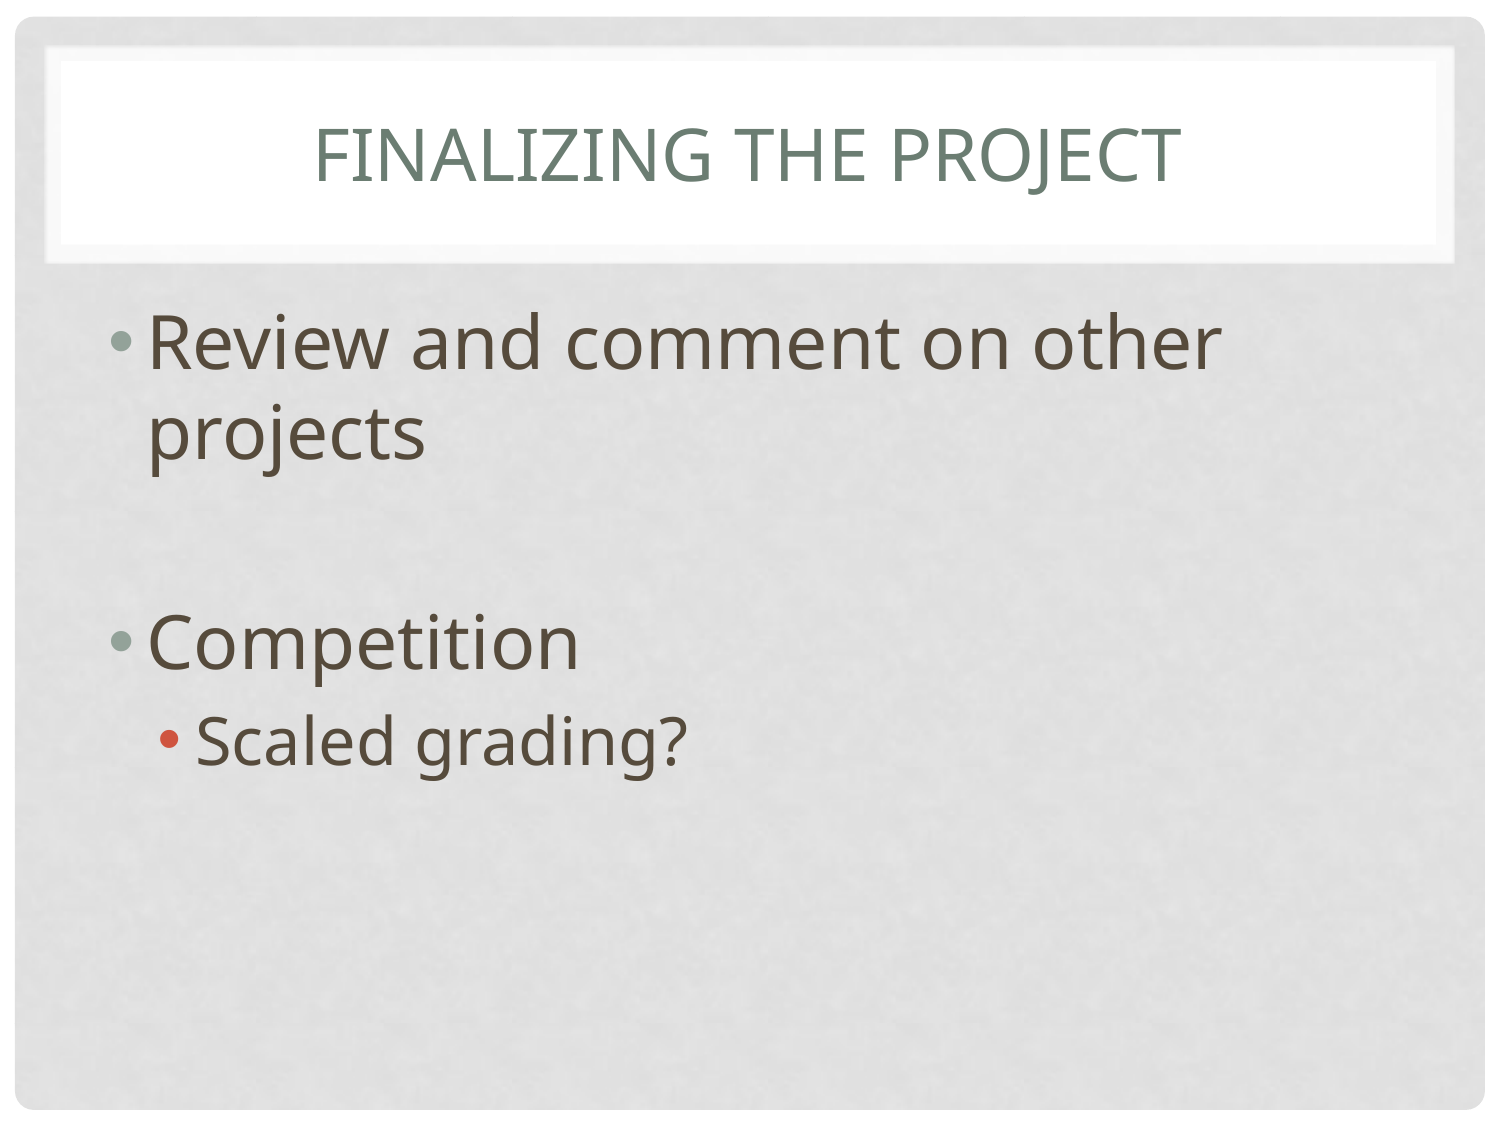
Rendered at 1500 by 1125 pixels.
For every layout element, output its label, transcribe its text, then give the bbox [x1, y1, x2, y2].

list Review and comment on other projects Competition Scaled grading? [75, 287, 1425, 1005]
title Finalizing the Project [69, 66, 1425, 238]
